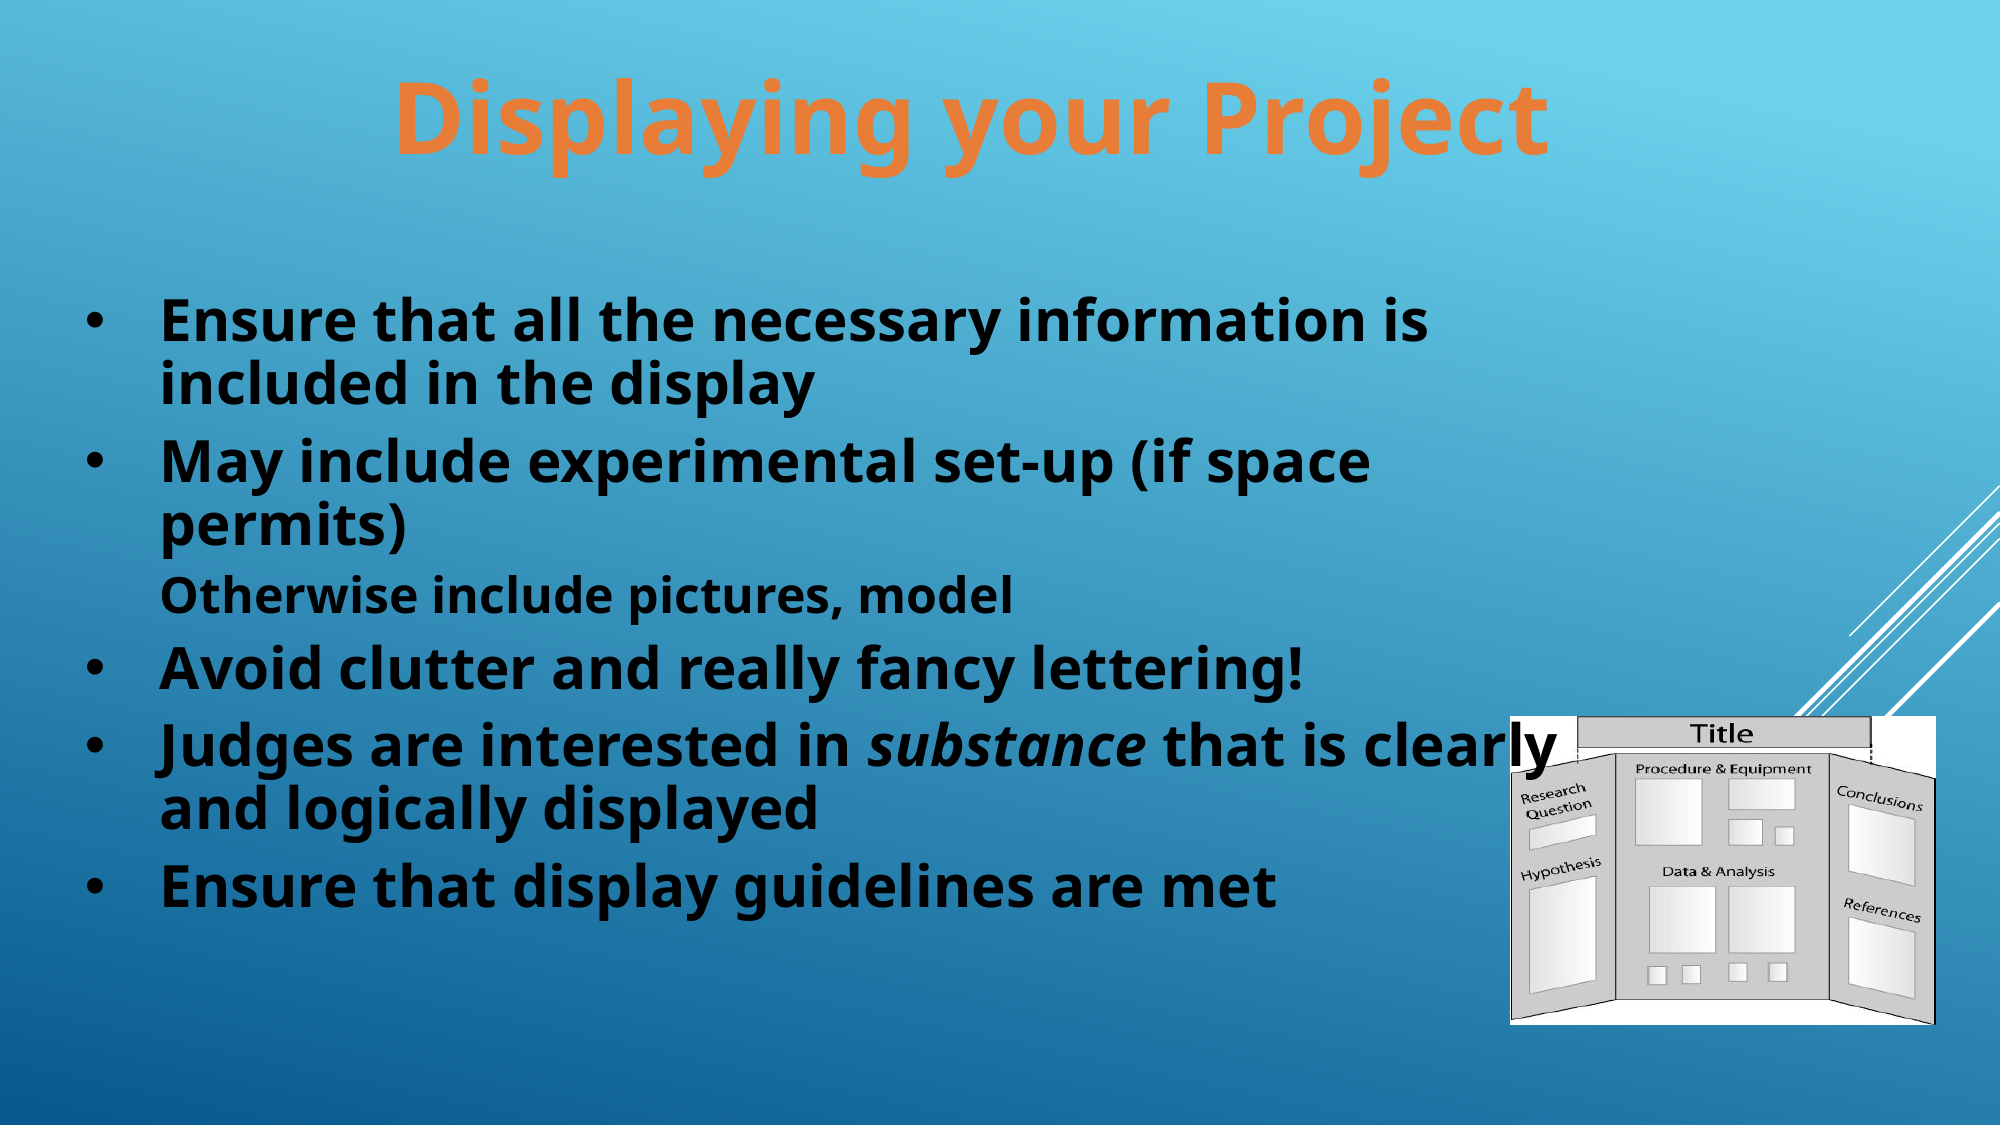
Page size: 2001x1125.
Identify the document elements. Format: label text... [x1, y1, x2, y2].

picture [1510, 715, 1937, 1025]
text_box Ensure that all the necessary information is included in the display May include experimental set-up (if space permits) Otherwise include pictures, model Avoid clutter and really fancy lettering! Judges are interested in substance that is clearly and logically displayed Ensure that display guidelines are met [70, 283, 1646, 928]
text_box Displaying your Project [220, 47, 1724, 382]
